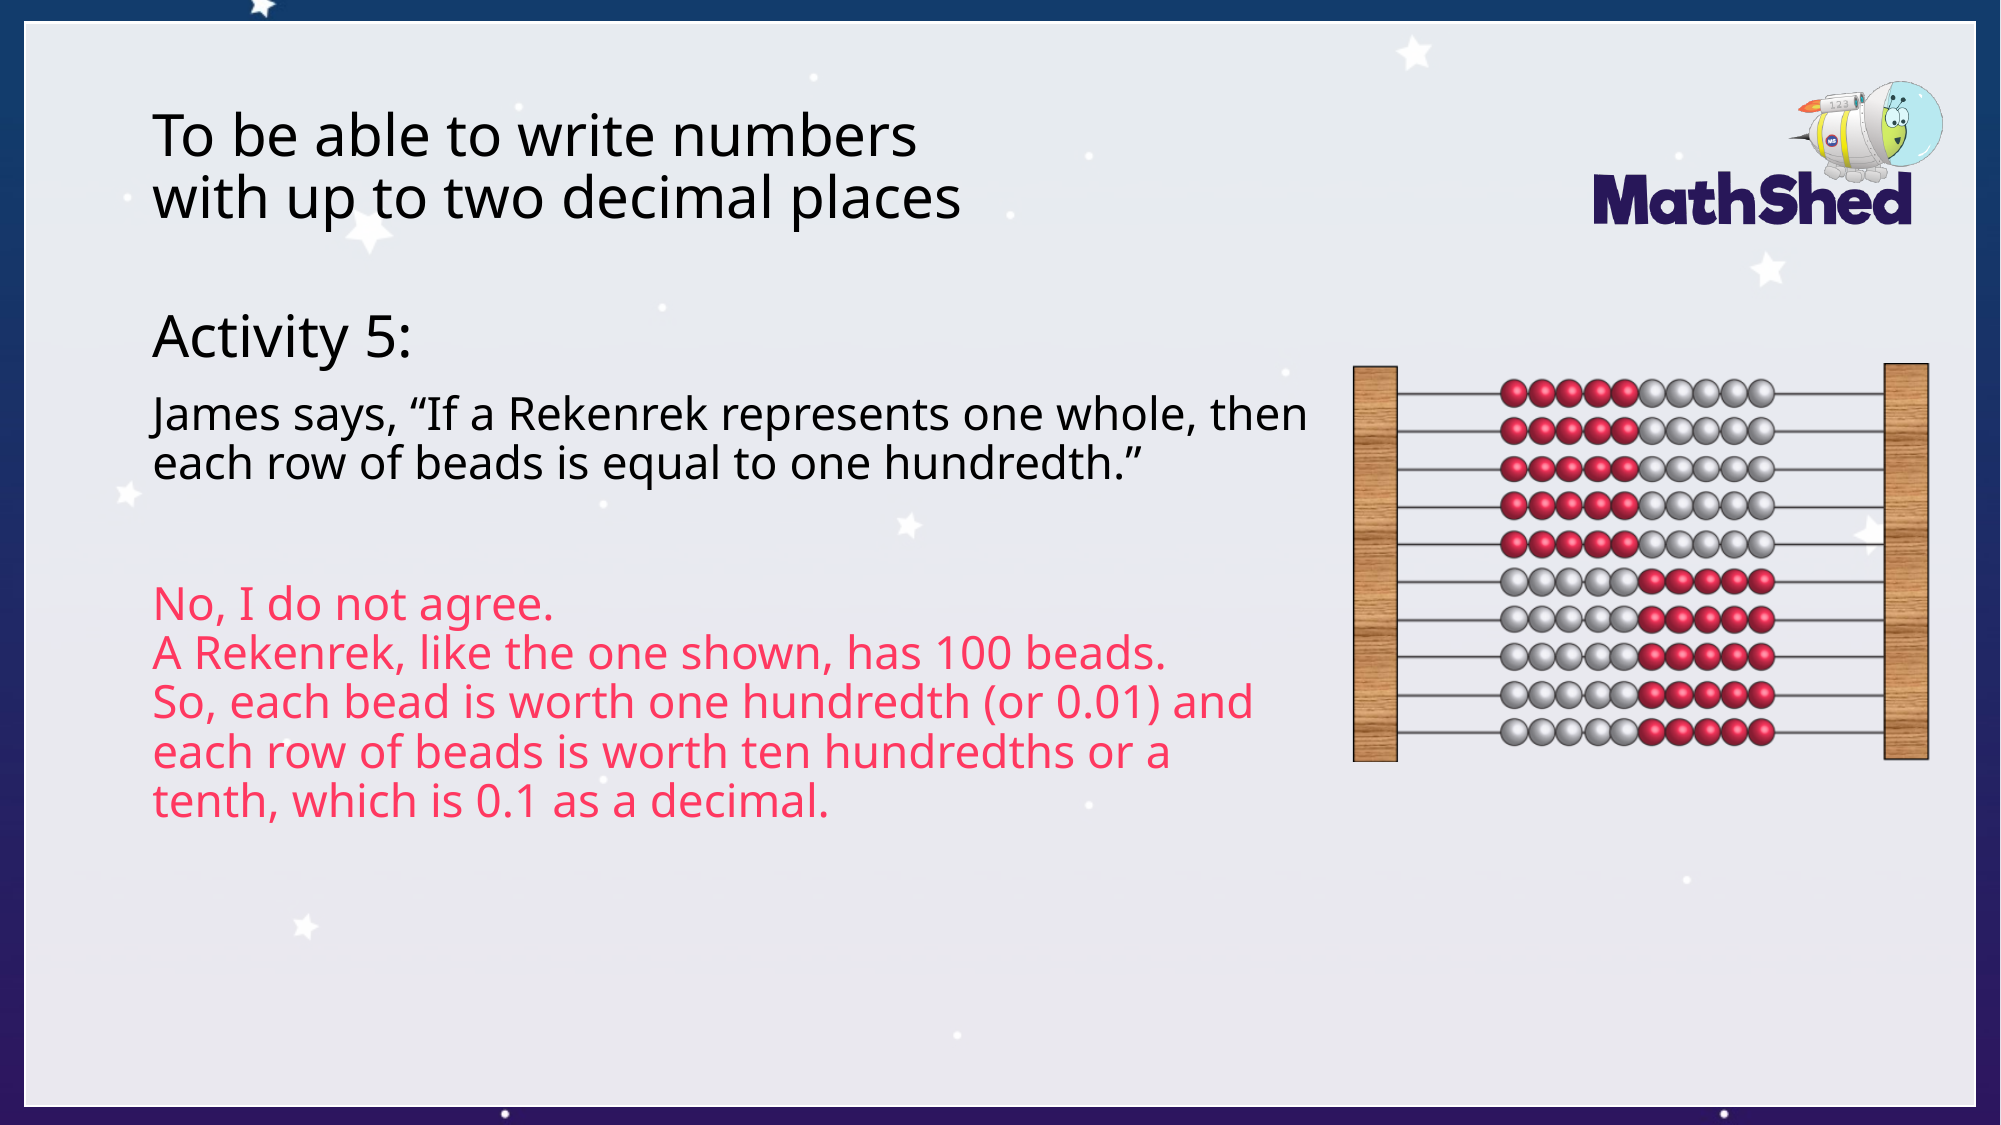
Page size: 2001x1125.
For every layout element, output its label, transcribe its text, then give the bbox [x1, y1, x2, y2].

title To be able to write numbers with up to two decimal places [137, 59, 1578, 278]
list Activity 5: James says, “If a Rekenrek represents one whole, then each row of beads is equal to one hundredth.” No, I do not agree. A Rekenrek, like the one shown, has 100 beads. So, each bead is worth one hundredth (or 0.01) and each row of beads is worth ten hundredths or a tenth, which is 0.1 as a decimal. [137, 299, 1327, 1014]
picture [0, 0, 2001, 1125]
